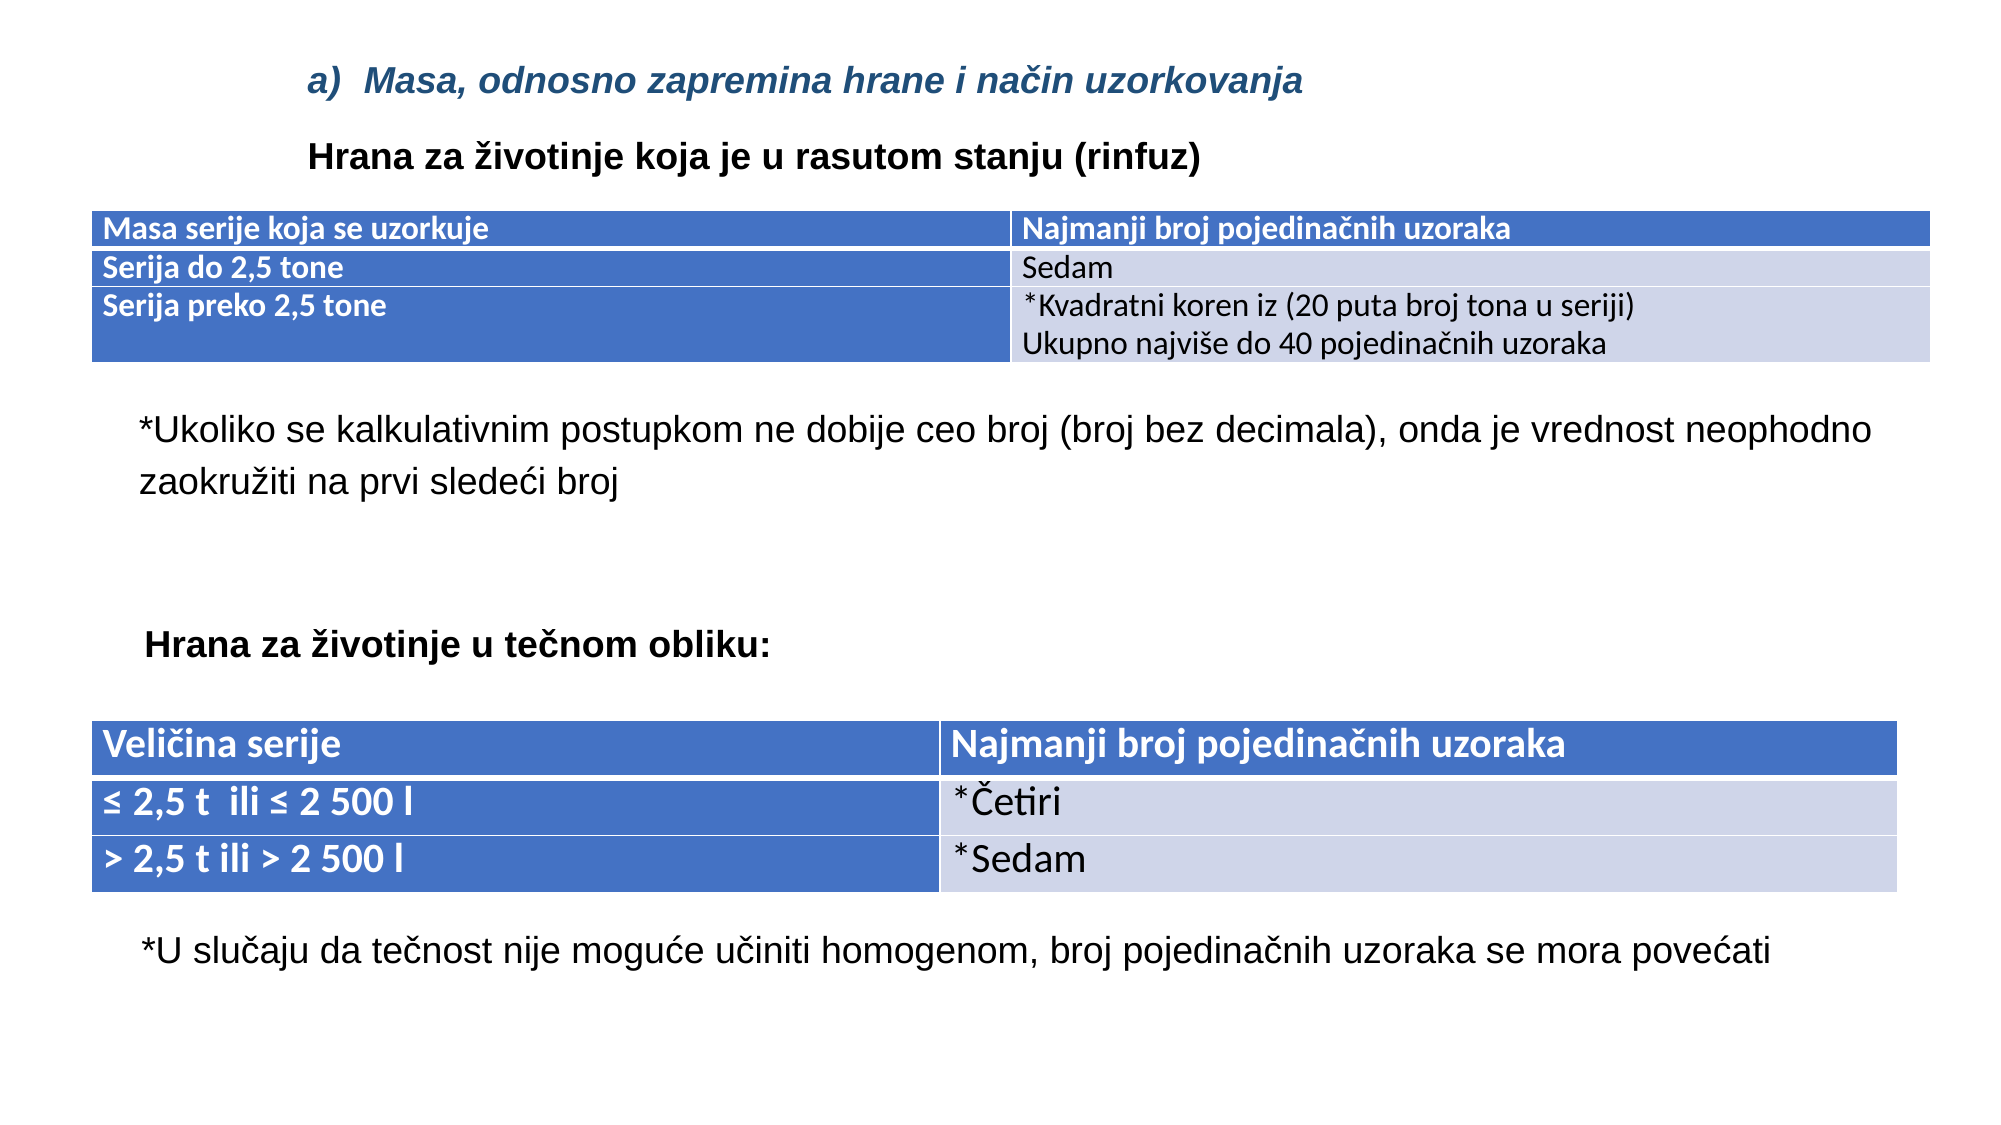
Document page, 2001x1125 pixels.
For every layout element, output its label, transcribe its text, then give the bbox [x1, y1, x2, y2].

table_header Veličina serije [92, 721, 939, 775]
text_box *U slučaju da tečnost nije moguće učiniti homogenom, broj pojedinačnih uzoraka se mora povećati [126, 911, 1898, 979]
table_cell ≤ 2,5 t ili ≤ 2 500 l [92, 781, 939, 835]
table_cell *Sedam [941, 836, 1897, 892]
table_cell > 2,5 t ili > 2 500 l [92, 836, 939, 892]
table_cell *Četiri [941, 781, 1897, 835]
table_cell Sedam [1012, 251, 1930, 286]
table_header Masa serije koja se uzorkuje [92, 211, 1010, 246]
text_box Hrana za životinje u tečnom obliku: [129, 606, 787, 673]
table_cell Serija do 2,5 tone [92, 251, 1010, 286]
table_header Najmanji broj pojedinačnih uzoraka [1012, 211, 1930, 246]
text_box Masa, odnosno zapremina hrane i način uzorkovanja Hrana za životinje koja je u rasutom stanju (rinfuz) [292, 41, 1536, 185]
table_header Najmanji broj pojedinačnih uzoraka [941, 721, 1897, 775]
table_cell *Kvadratni koren iz (20 puta broj tona u seriji) Ukupno najviše do 40 pojedinačnih uzoraka [1012, 287, 1930, 362]
text_box *Ukoliko se kalkulativnim postupkom ne dobije ceo broj (broj bez decimala), onda je vrednost neophodno zaokružiti na prvi sledeći broj [123, 391, 1898, 510]
table_cell Serija preko 2,5 tone [92, 287, 1010, 362]
